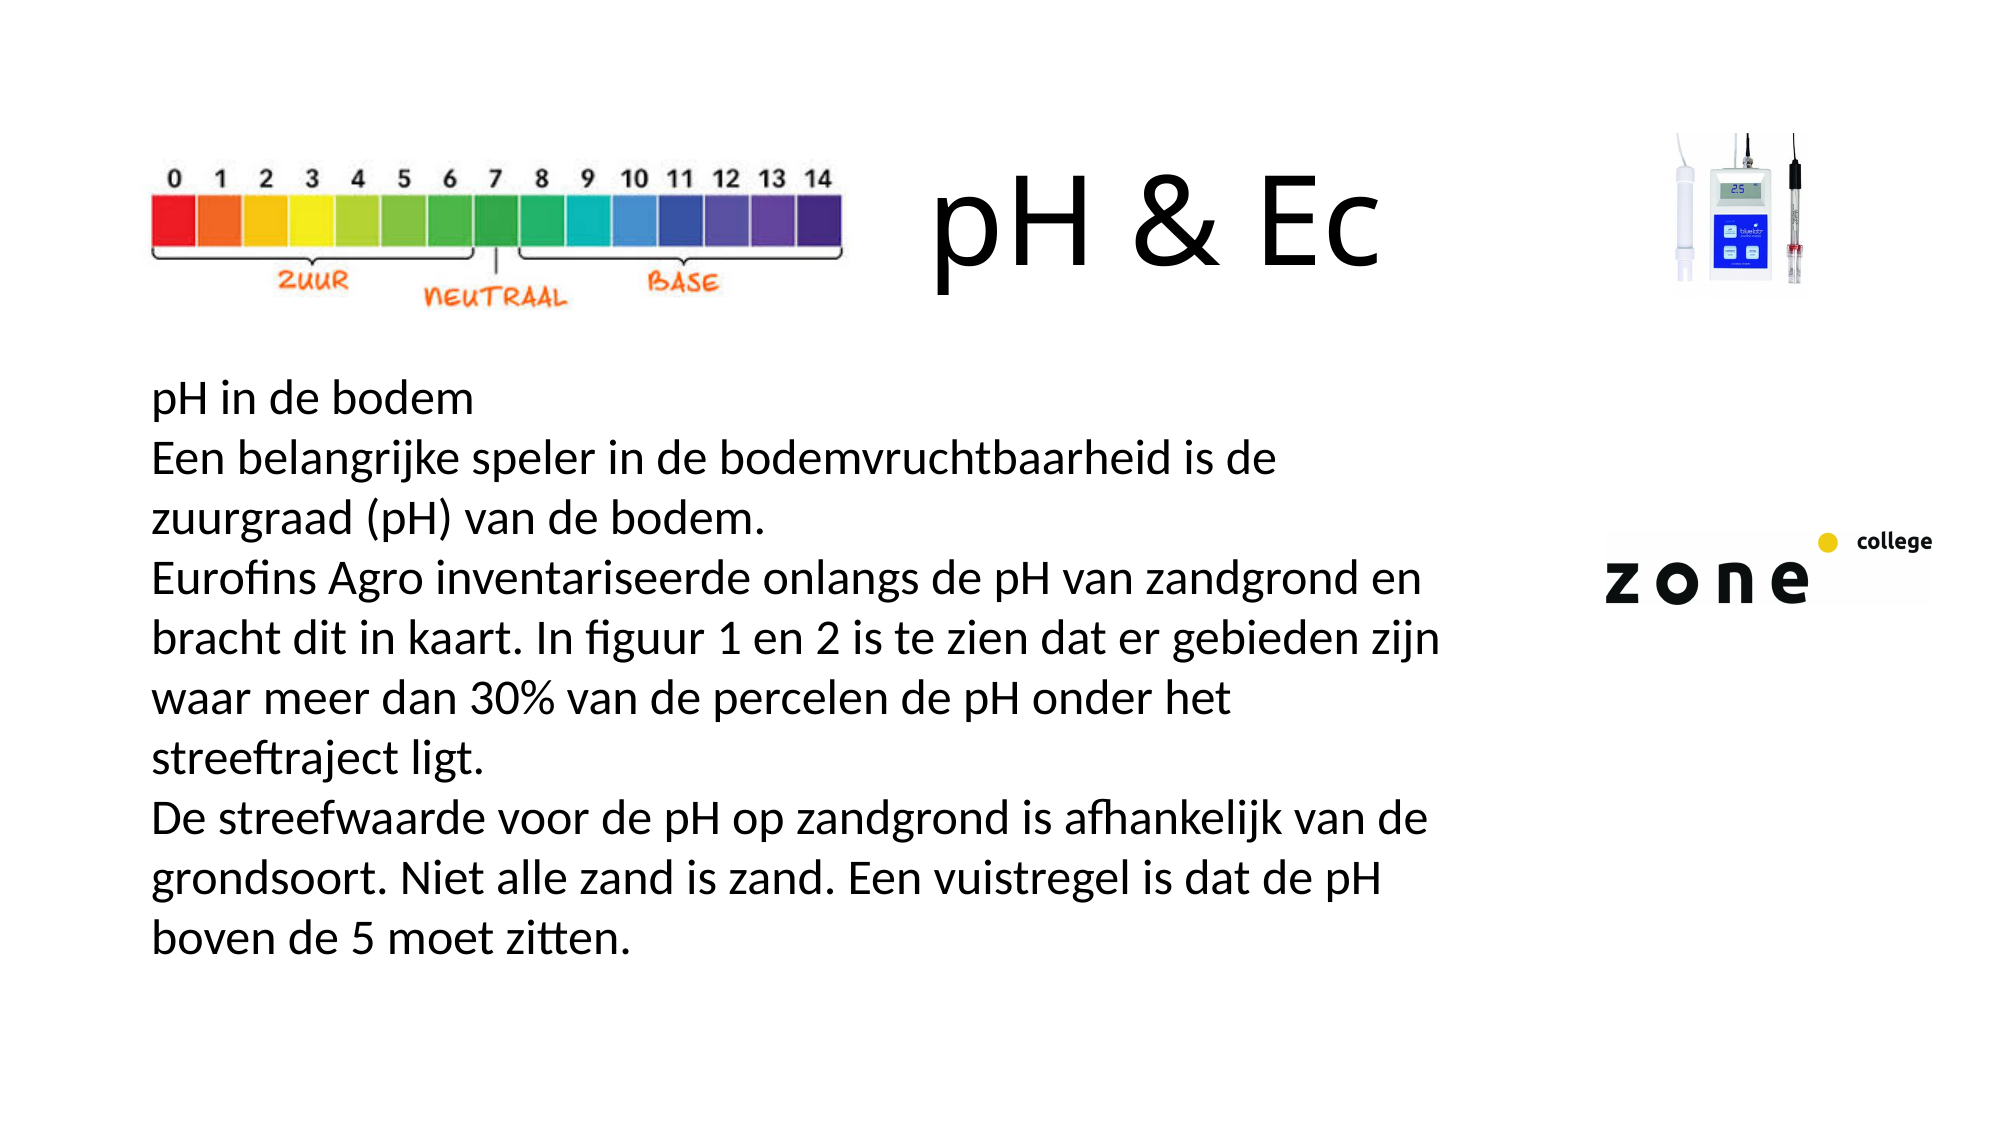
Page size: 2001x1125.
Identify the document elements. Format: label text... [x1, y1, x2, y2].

picture [1606, 531, 1932, 605]
picture [136, 147, 860, 318]
text_box pH & Ec [912, 133, 1399, 298]
picture [1654, 133, 1821, 299]
text_box pH in de bodem Een belangrijke speler in de bodemvruchtbaarheid is de zuurgraad (pH) van de bodem. Eurofins Agro inventariseerde onlangs de pH van zandgrond en bracht dit in kaart. In figuur 1 en 2 is te zien dat er gebieden zijn waar meer dan 30% van de percelen de pH onder het streeftraject ligt. De streefwaarde voor de pH op zandgrond is afhankelijk van de grondsoort. Niet alle zand is zand. Een vuistregel is dat de pH boven de 5 moet zitten. [136, 356, 1461, 972]
